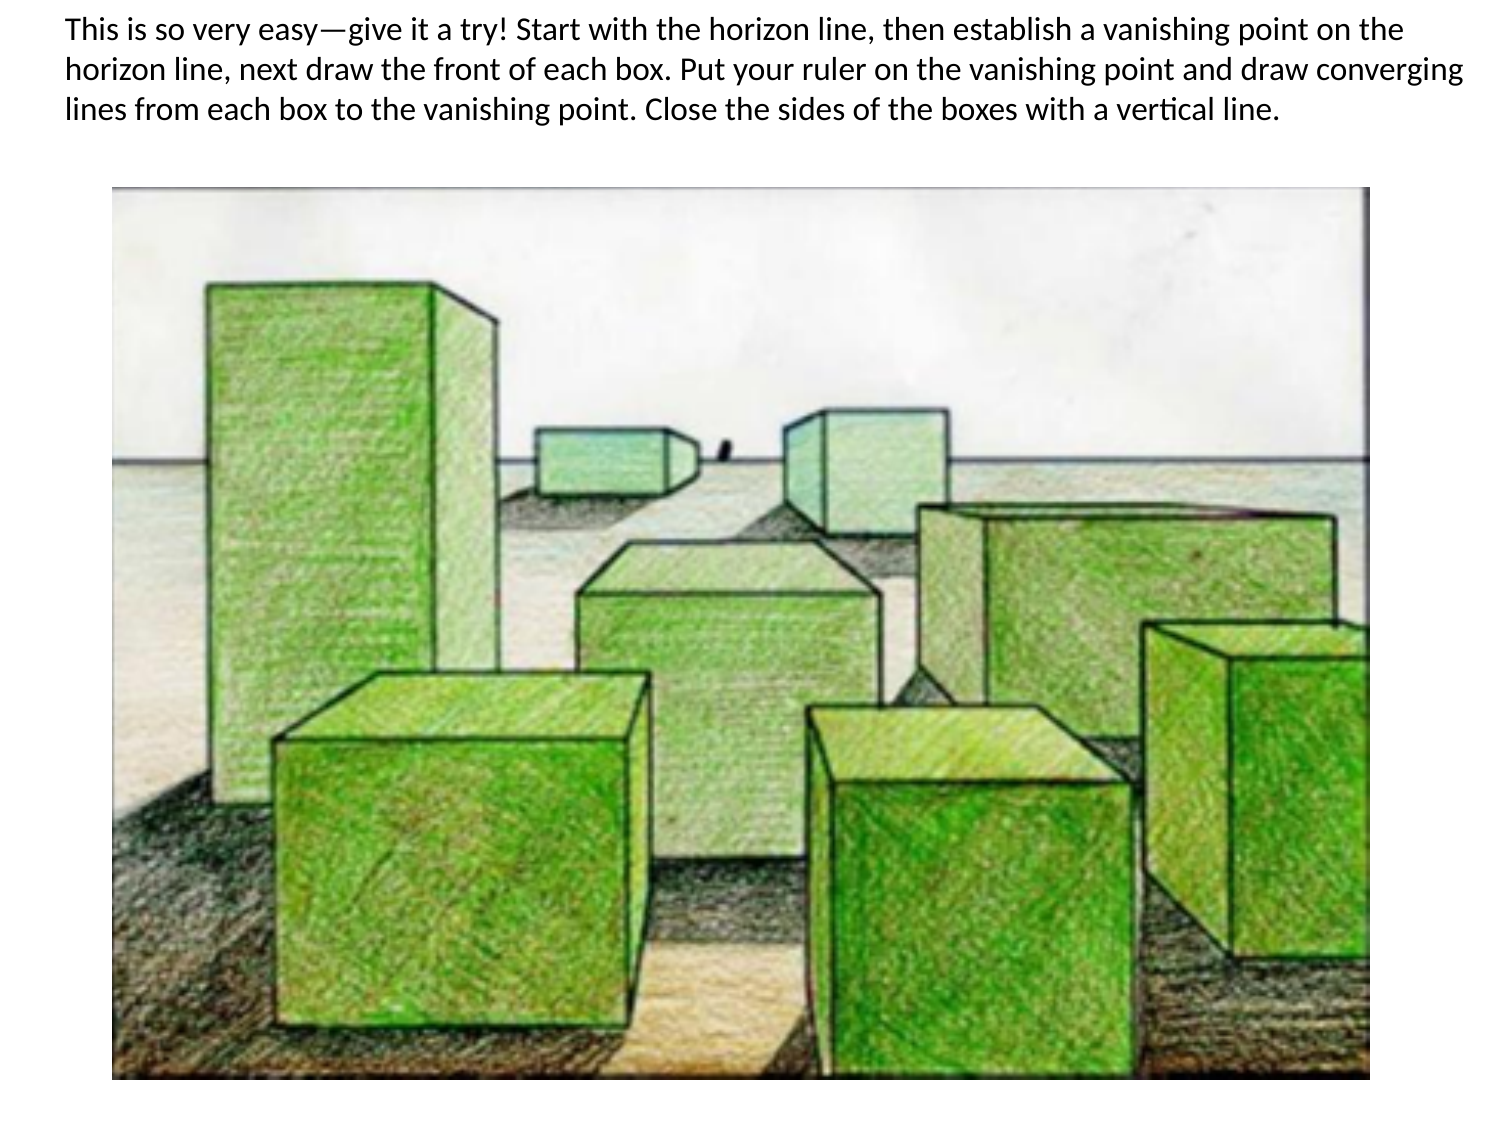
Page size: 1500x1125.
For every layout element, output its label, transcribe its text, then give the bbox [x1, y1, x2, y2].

picture [112, 187, 1370, 1080]
text_box This is so very easy—give it a try! Start with the horizon line, then establish a vanishing point on the horizon line, next draw the front of each box. Put your ruler on the vanishing point and draw converging lines from each box to the vanishing point. Close the sides of the boxes with a vertical line. [50, 0, 1500, 135]
